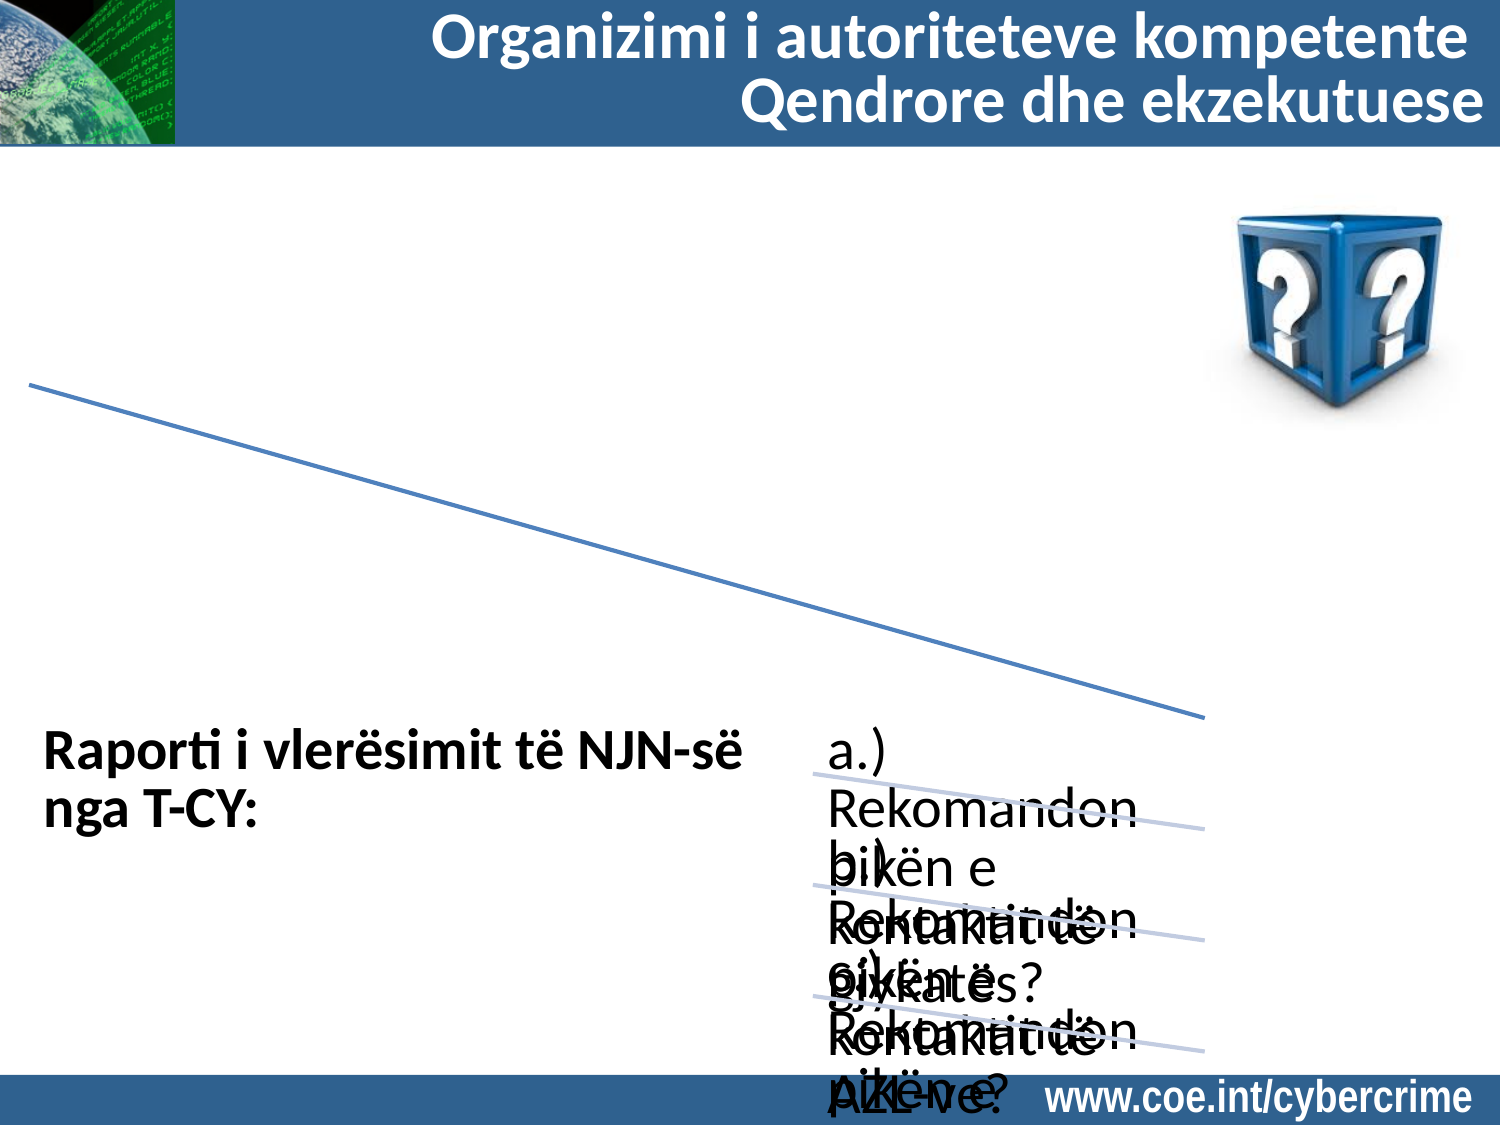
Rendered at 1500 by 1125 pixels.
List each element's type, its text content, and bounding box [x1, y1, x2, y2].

picture [1189, 154, 1481, 445]
picture [0, 0, 175, 144]
text_box Organizimi i autoriteteve kompetente Qendrore dhe ekzekutuese [177, 0, 1500, 149]
text_box www.coe.int/cybercrime [1030, 1059, 1500, 1125]
text_box [0, 1073, 1030, 1125]
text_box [28, 384, 1205, 1052]
